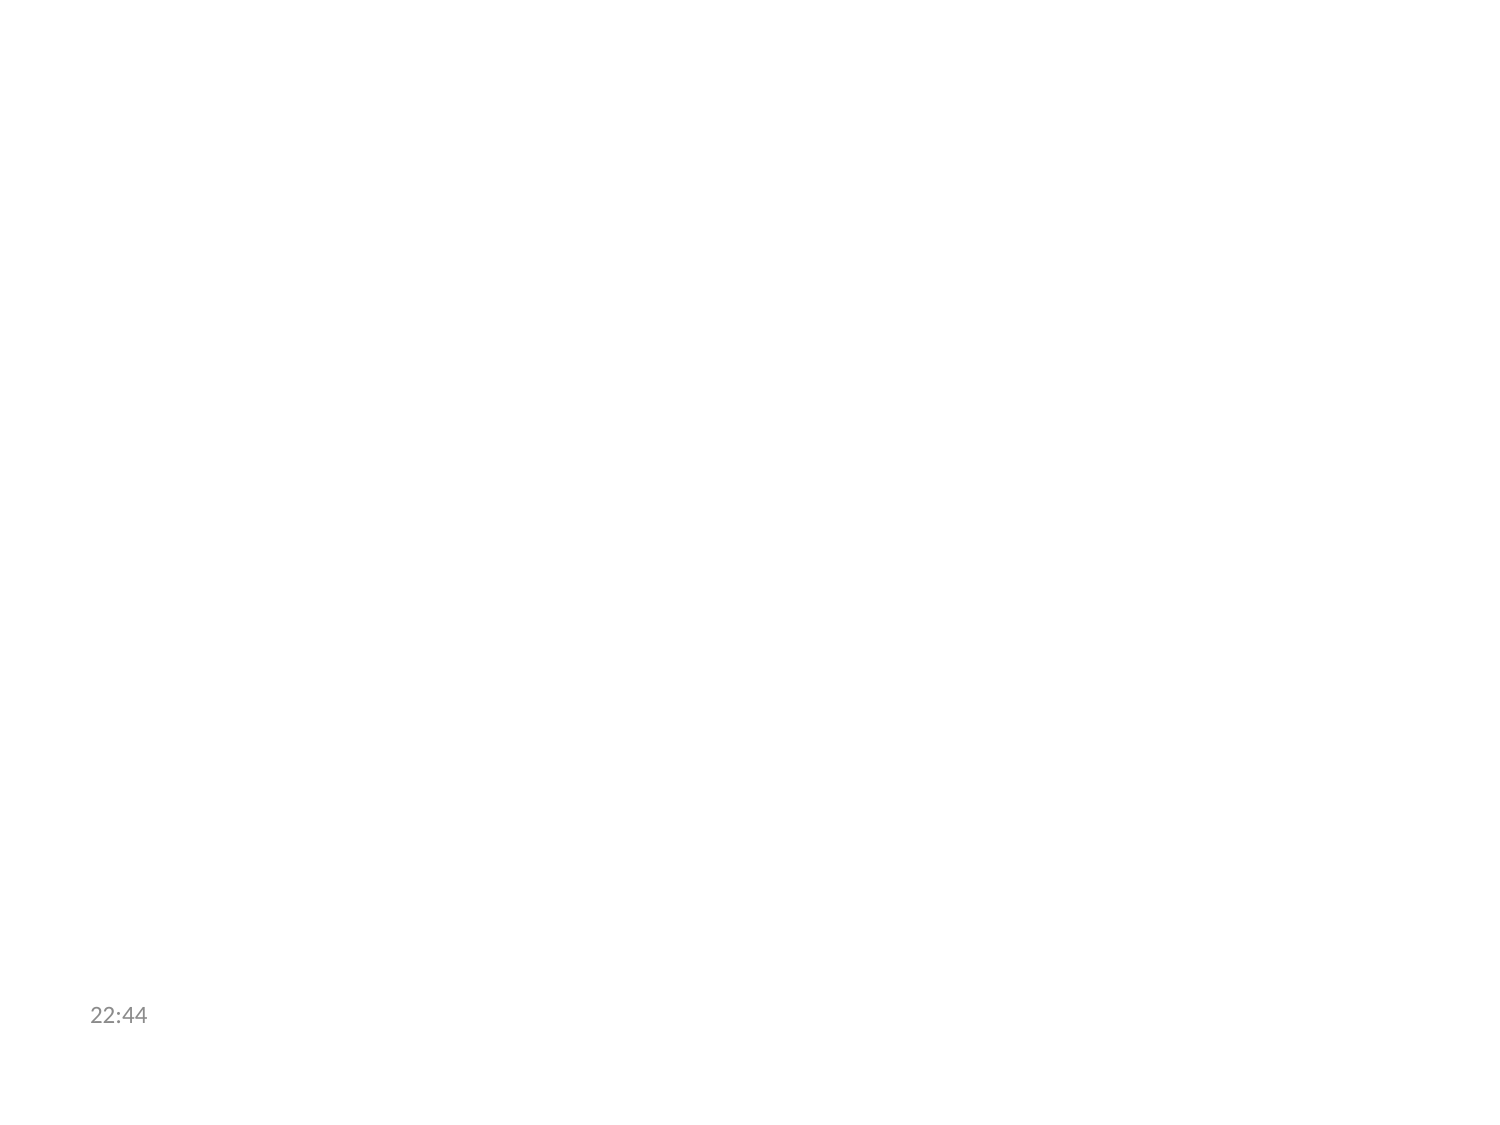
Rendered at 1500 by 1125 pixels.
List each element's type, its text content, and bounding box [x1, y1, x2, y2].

text_box 15:35 [75, 983, 425, 1044]
